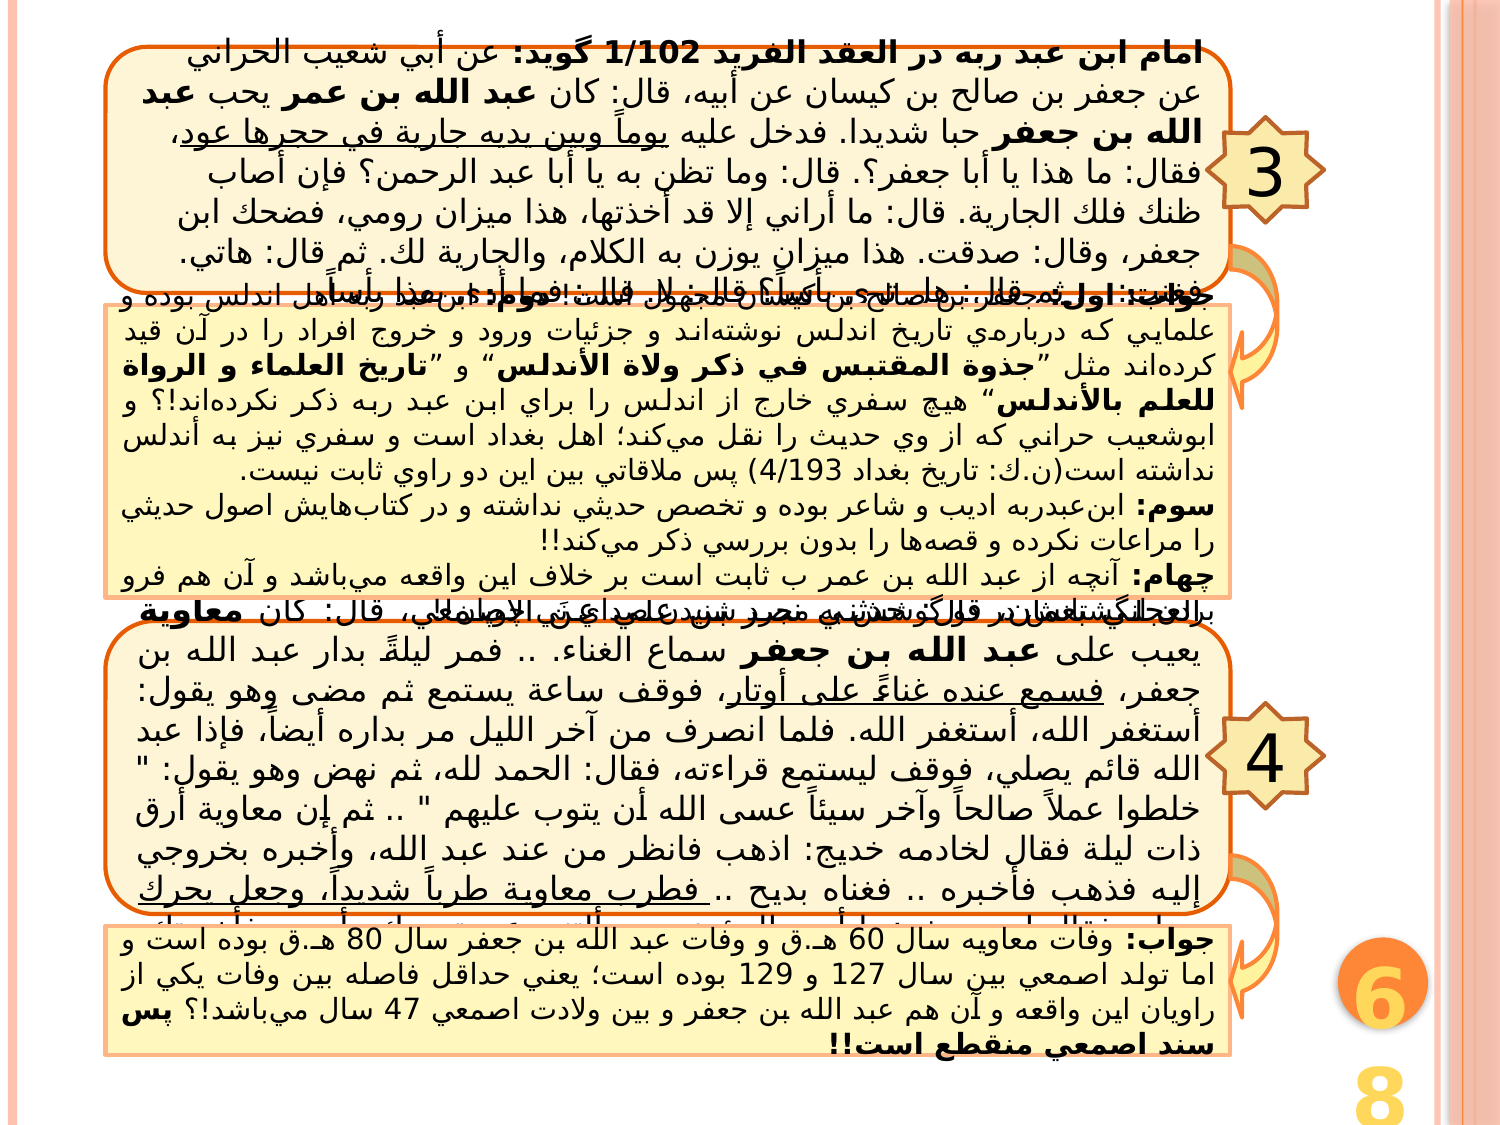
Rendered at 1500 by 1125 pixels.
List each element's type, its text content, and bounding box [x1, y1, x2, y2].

text_box [1228, 243, 1280, 411]
text_box جواب: اول: جعفر بن صالح بن كيسان مجهول است! دوم: ابن‌عبد ربه اهل اندلس بوده و علمايي كه درباره‌ي تاريخ اندلس نوشته‌اند و جزئيات ورود و خروج افراد را در آن قيد كرده‌اند مثل ”جذوة المقتبس في ذكر ولاة الأندلس“ و ”تاريخ العلماء و الرواة للعلم بالأندلس“ هيچ سفري خارج از اندلس را براي ابن عبد ربه ذكر نكرده‌اند!؟ و ابوشعيب حراني كه از وي حديث را نقل مي‌كند؛ اهل بغداد است و سفري نيز به أندلس نداشته است(ن.ك: تاريخ بغداد 4/193) پس ملاقاتي بين اين دو راوي ثابت نيست. سوم: ابن‌عبد‌ربه اديب و شاعر بوده و تخصص حديثي نداشته و در كتاب‌هايش اصول حديثي را مراعات نكرده و قصه‌ها را بدون بررسي ذكر مي‌كند!! چهام: آنچه از عبد الله بن عمر ب ثابت است بر خلاف اين واقعه مي‌باشد و آن هم فرو بردن انگشتانش در دو گوشش به مجرد شنيدن صداي نَي چوپان!! [103, 303, 1232, 600]
text_box 4 [1204, 700, 1327, 811]
text_box جواب: وفات معاويه سال 60 هـ.ق و وفات عبد الله بن جعفر سال 80 هـ.ق بوده است و اما تولد اصمعي بين سال 127 و 129 بوده است؛ يعني حداقل فاصله بين وفات يكي از راويان اين واقعه و آن هم عبد الله بن جعفر و بين ولادت اصمعي 47 سال مي‌باشد!؟ پس سند اصمعي منقطع است!! [103, 924, 1232, 1057]
text_box امام ابن‌ عبد ربه در العقد الفريد 1/102 گويد: عن أبي شعيب الحراني عن جعفر بن صالح بن كيسان عن أبيه، قال: كان عبد الله بن عمر يحب عبد الله بن جعفر حبا شديدا. فدخل عليه يوماً وبين يديه جارية في حجرها عود، فقال: ما هذا يا أبا جعفر؟. قال: وما تظن به يا أبا عبد الرحمن؟ فإن أصاب ظنك فلك الجارية. قال: ما أراني إلا قد أخذتها، هذا ميزان رومي، فضحك ابن جعفر، وقال: صدقت. هذا ميزان يوزن به الكلام، والجارية لك. ثم قال: هاتي. فغنت: ... ثم قال: هل ترى بأساً؟ قال: لا. قال: فما أرى بهذا بأساً. [103, 44, 1233, 296]
text_box امام ابن‌ عبد ربه در العقد الفريد 1/108 گويد: حدث سعيد بن محمد العجلي بعمان، قال: حدثني نصر بن علي عن الأصمعي، قال: كان معاوية يعيب على عبد الله بن جعفر سماع الغناء. .. فمر ليلةً بدار عبد الله بن جعفر، فسمع عنده غناءً على أوتار، فوقف ساعة يستمع ثم مضى وهو يقول: أستغفر الله، أستغفر الله. فلما انصرف من آخر الليل مر بداره أيضاً، فإذا عبد الله قائم يصلي، فوقف ليستمع قراءته، فقال: الحمد لله، ثم نهض وهو يقول: " خلطوا عملاً صالحاً وآخر سيئاً عسى الله أن يتوب عليهم " .. ثم إن معاوية أرق ذات ليلة فقال لخادمه خديج: اذهب فانظر من عند عبد الله، وأخبره بخروجي إليه فذهب فأخبره .. فغناه بديح .. فطرب معاوية طرباً شديداً، وجعل يحرك رجله. فقال ابن جعفر: يا أمير المؤمنين، سألتني عن تحريك رأسي، فأخبرتك، وأنا أسألك عن تحريك رجلك. فقال معاوية: كل كريم طروب!! [103, 618, 1233, 917]
text_box 68 [1318, 937, 1444, 1125]
text_box 3 [1204, 115, 1327, 225]
text_box [1228, 853, 1280, 1020]
